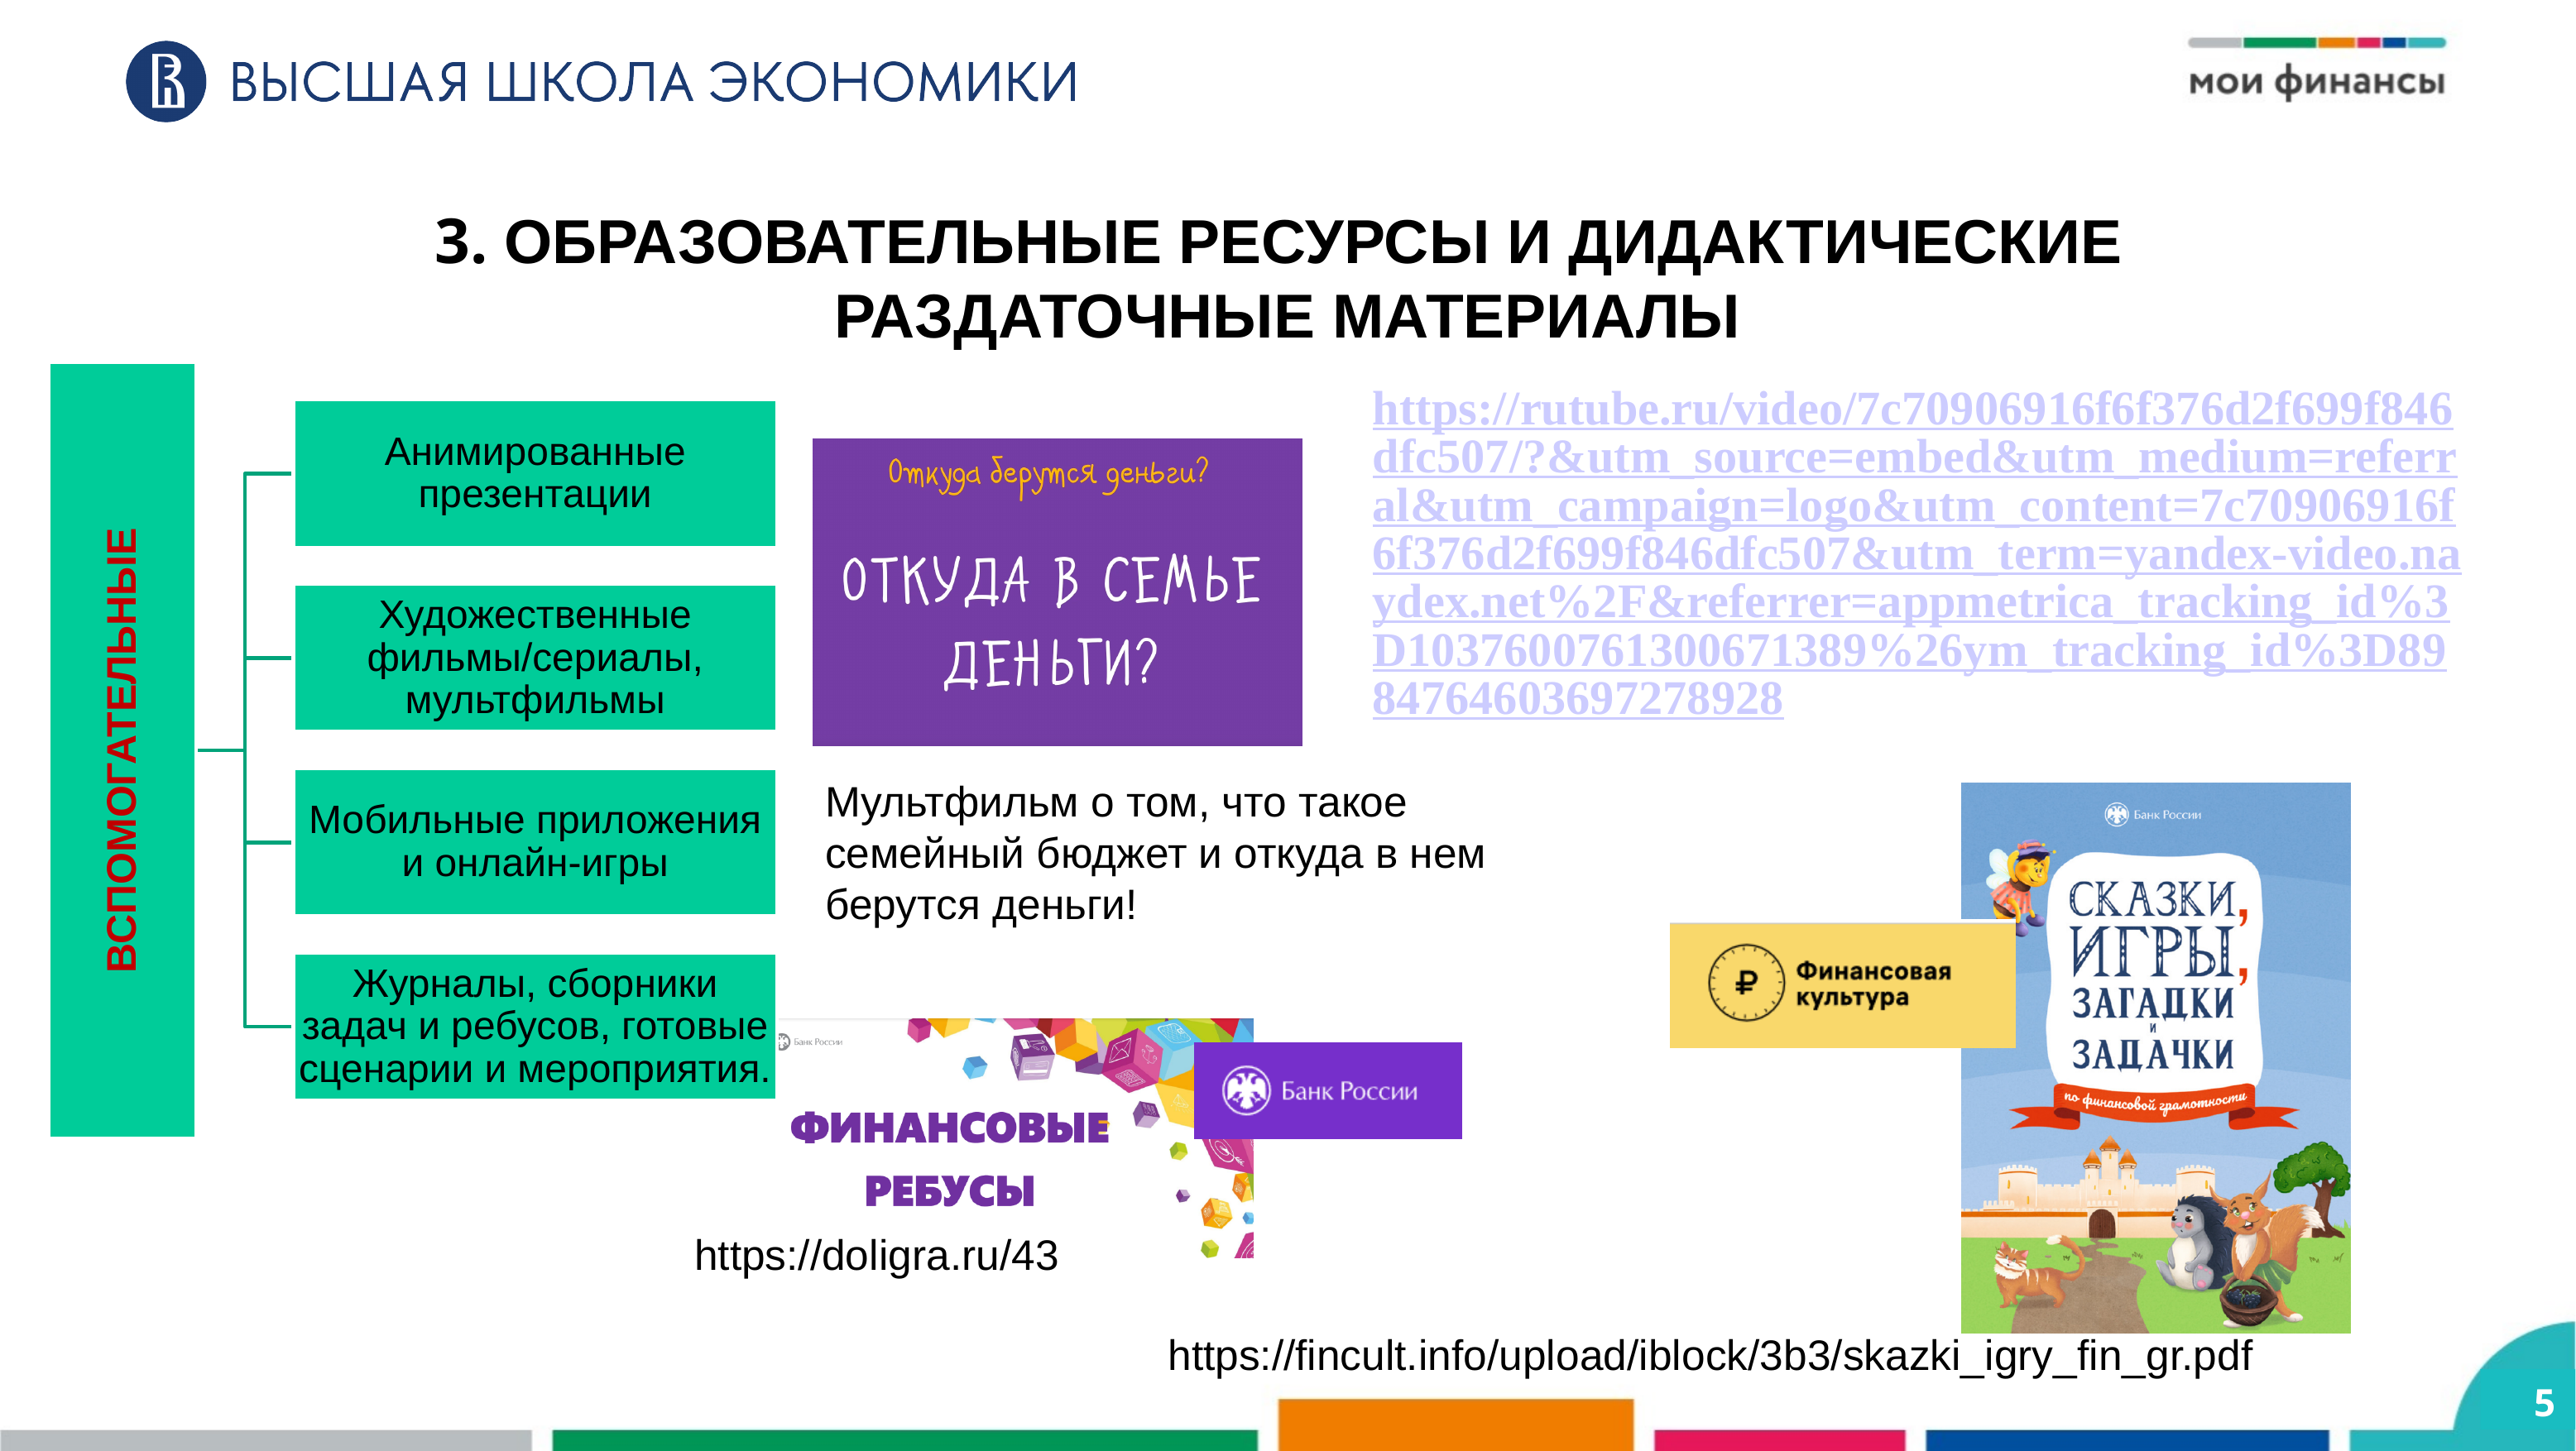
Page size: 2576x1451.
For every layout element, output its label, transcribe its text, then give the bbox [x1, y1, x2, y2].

text_box https://doligra.ru/43 [682, 1221, 1072, 1285]
picture [0, 0, 2576, 192]
text_box Мультфильм о том, что такое семейный бюджет и откуда в нем берутся деньги! [973, 768, 1548, 934]
text_box https://fincult.info/upload/iblock/3b3/skazki_igry_fin_gr.pdf [1155, 1321, 2267, 1385]
text_box 3. ОБРАЗОВАТЕЛЬНЫЕ РЕСУРСЫ И ДИДАКТИЧЕСКИЕ РАЗДАТОЧНЫЕ МАТЕРИАЛЫ [0, 192, 2576, 361]
picture [0, 361, 2576, 1451]
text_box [0, 362, 969, 1139]
text_box 5 [2480, 1368, 2576, 1430]
text_box https://rutube.ru/video/7c70906916f6f376d2f699f846dfc507/?&utm_source=embed&utm_medium=referral&utm_campaign=logo&utm_content=7c70906916f6f376d2f699f846dfc507&utm_term=yandex-video.naydex.net%2F&referrer=appmetrica_tracking_id%3D1037600761300671389%26ym_tracking_id%3D8984764603697278928 [1360, 370, 2481, 441]
